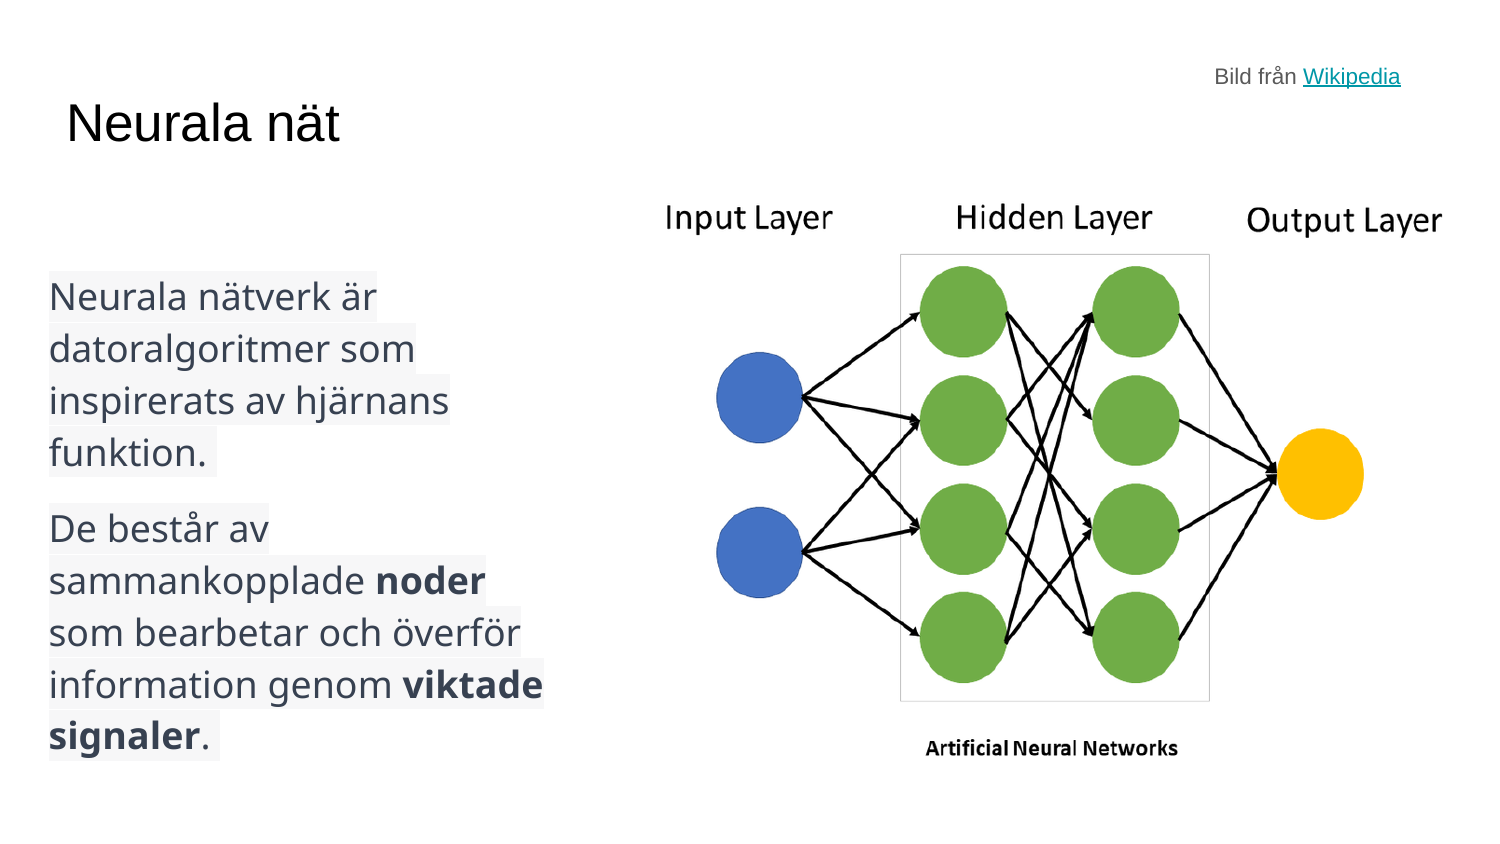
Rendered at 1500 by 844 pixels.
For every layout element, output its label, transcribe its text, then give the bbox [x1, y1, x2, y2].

list Bild från Wikipedia [1199, 42, 1500, 105]
picture [497, 154, 1500, 782]
title Neurala nät [51, 72, 1449, 167]
text_box Neurala nätverk är datoralgoritmer som inspirerats av hjärnans funktion. De består av sammankopplade noder som bearbetar och överför information genom viktade signaler. [33, 251, 492, 773]
